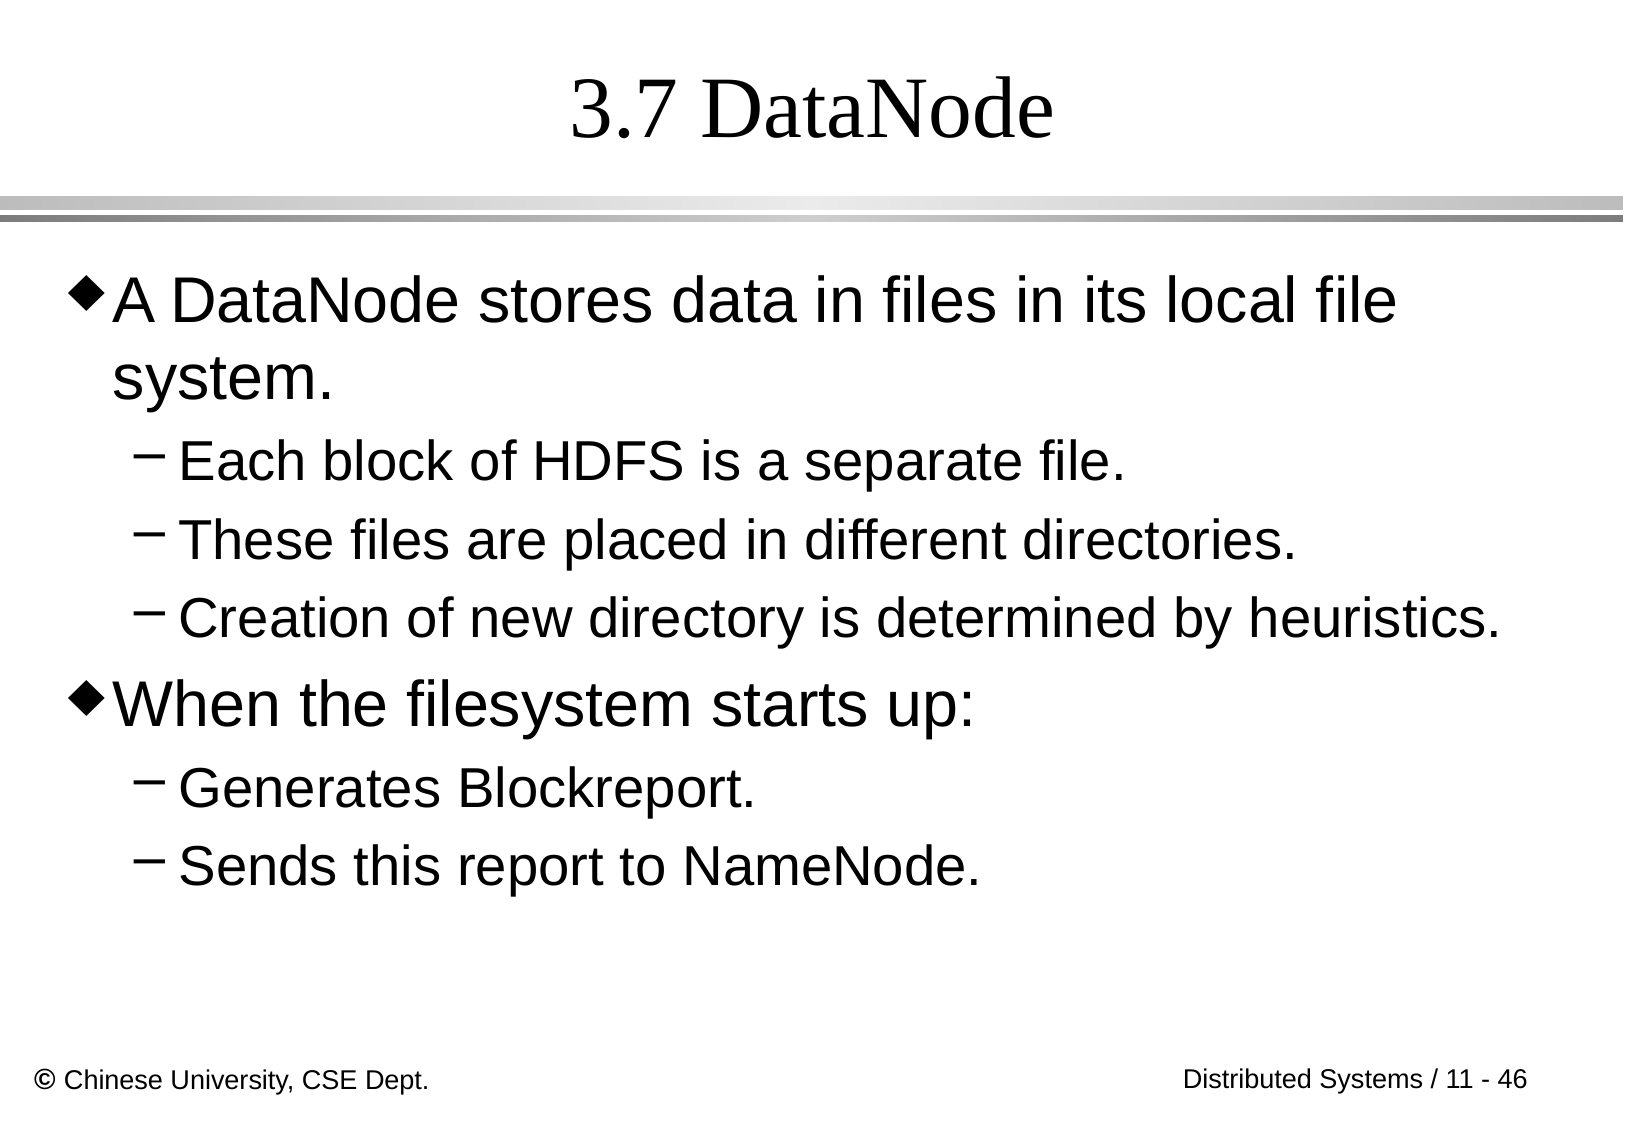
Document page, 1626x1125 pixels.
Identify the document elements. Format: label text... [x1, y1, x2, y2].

list A DataNode stores data in files in its local file system. Each block of HDFS is a separate file. These files are placed in different directories. Creation of new directory is determined by heuristics. When the filesystem starts up: Generates Blockreport. Sends this report to NameNode. [53, 250, 1565, 1001]
title 3.7 DataNode [50, 62, 1575, 163]
